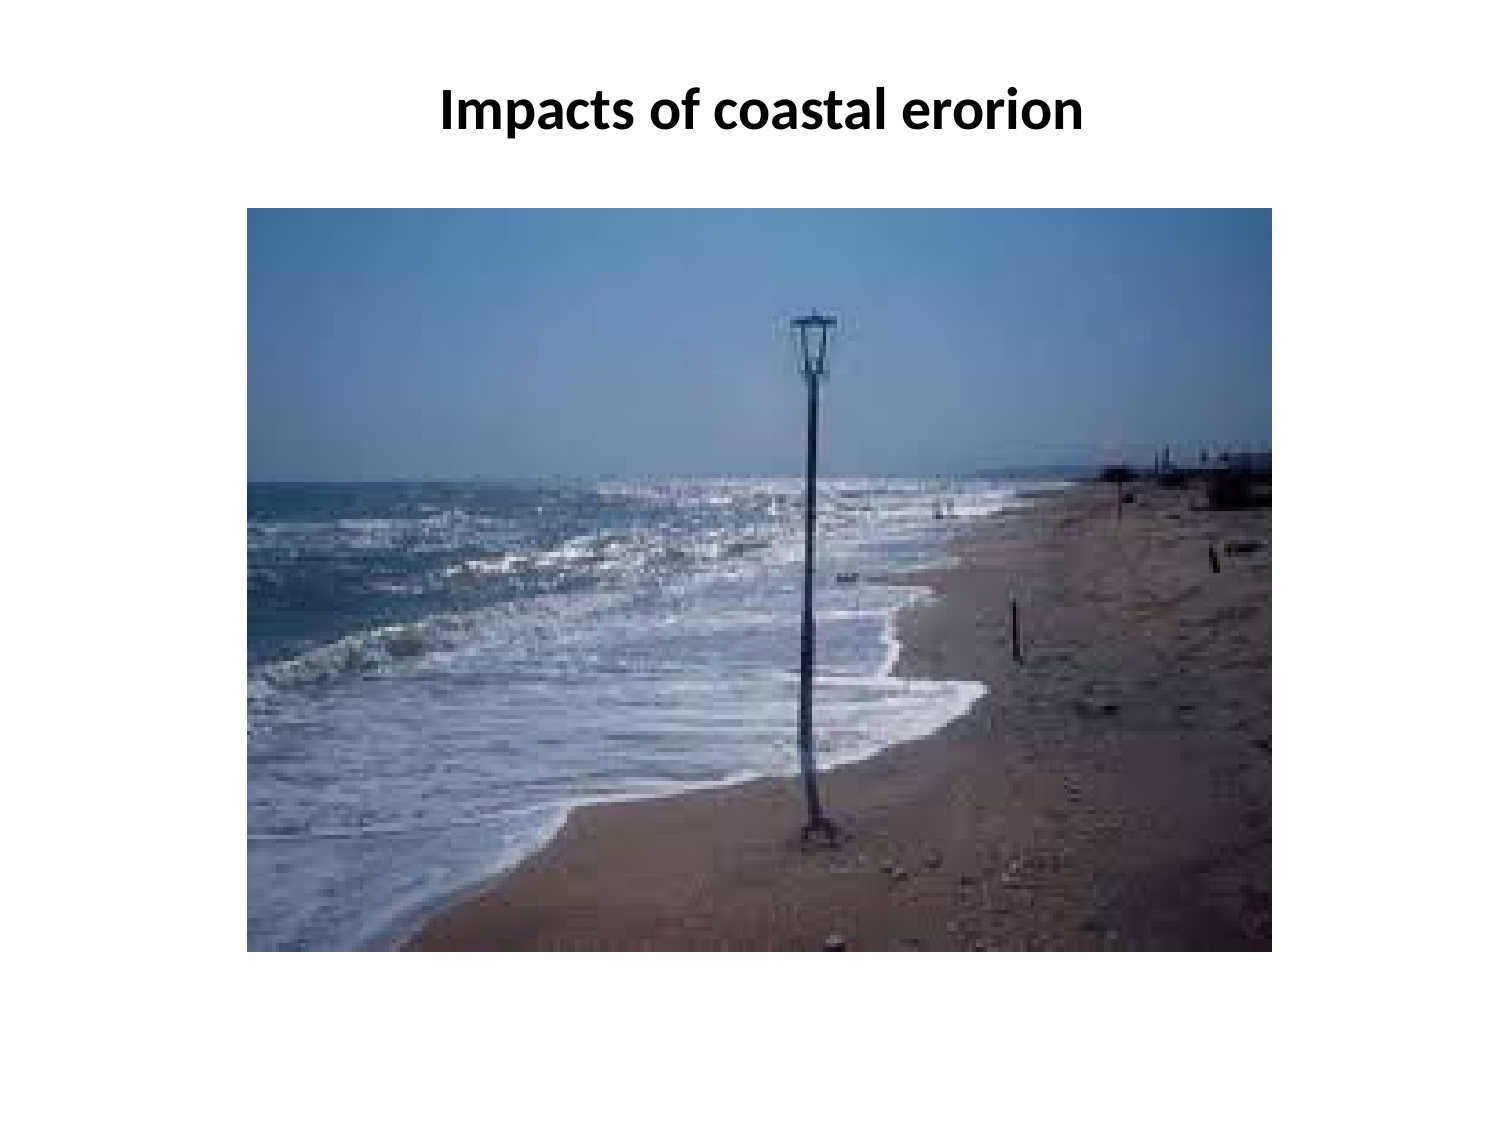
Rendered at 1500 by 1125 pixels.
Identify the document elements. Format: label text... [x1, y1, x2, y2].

picture [247, 208, 1272, 953]
list Impacts of coastal erorion [249, 62, 1275, 150]
